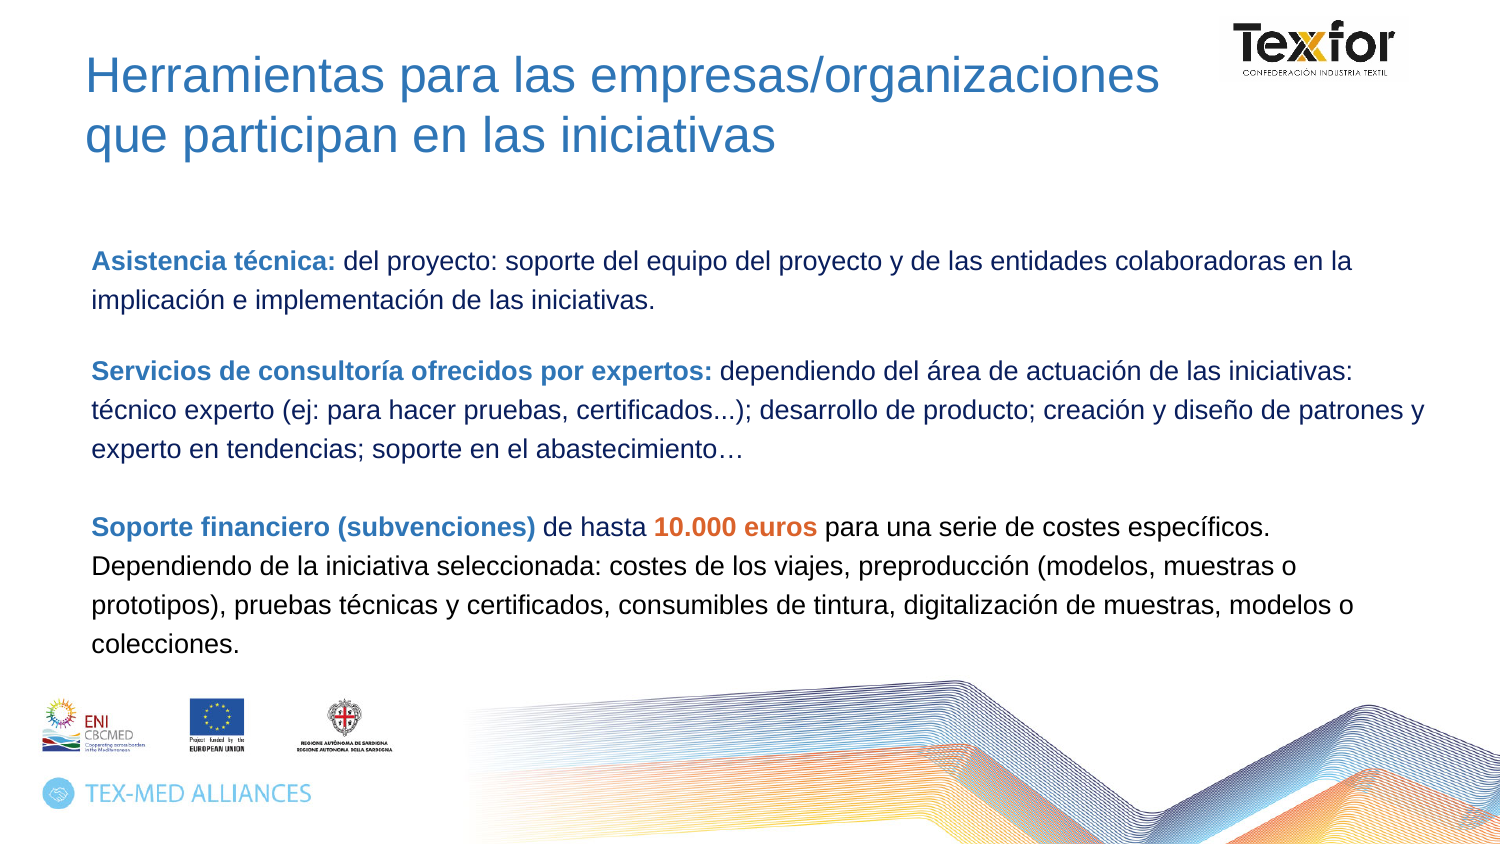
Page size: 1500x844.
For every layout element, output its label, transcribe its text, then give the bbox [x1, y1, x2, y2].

text_box Herramientas para las empresas/organizaciones que participan en las iniciativas [79, 36, 1475, 168]
text_box Asistencia técnica: del proyecto: soporte del equipo del proyecto y de las entidades colaboradoras en la implicación e implementación de las iniciativas. Servicios de consultoría ofrecidos por expertos: dependiendo del área de actuación de las iniciativas: técnico experto (ej: para hacer pruebas, certificados...); desarrollo de producto; creación y diseño de patrones y experto en tendencias; soporte en el abastecimiento… Soporte financiero (subvenciones) de hasta 10.000 euros para una serie de costes específicos. Dependiendo de la iniciativa seleccionada: costes de los viajes, preproducción (modelos, muestras o prototipos), pruebas técnicas y certificados, consumibles de tintura, digitalización de muestras, modelos o colecciones. [83, 229, 1441, 667]
picture [0, 0, 1500, 844]
